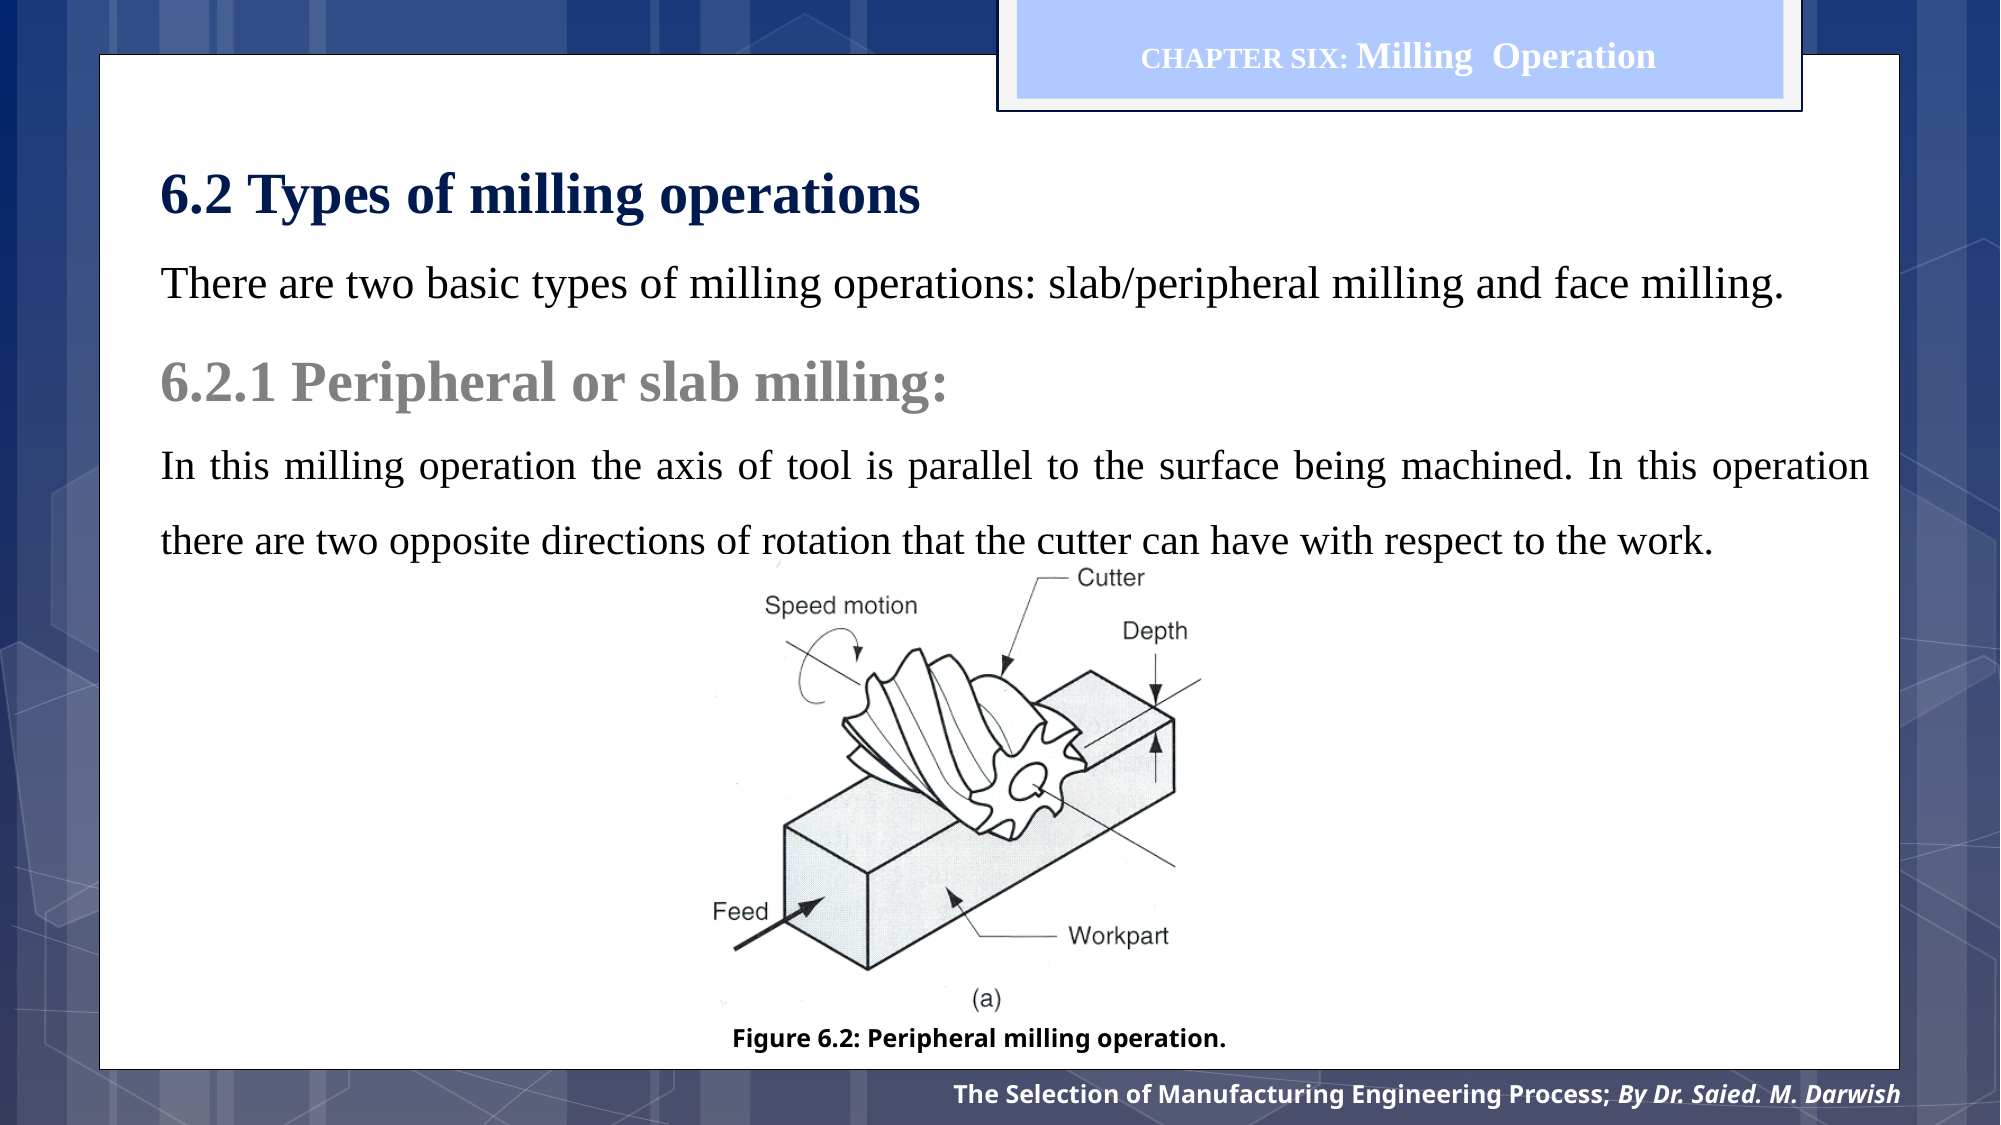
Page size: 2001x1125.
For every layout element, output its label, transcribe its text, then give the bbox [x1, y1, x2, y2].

text_box 6.2 Types of milling operations There are two basic types of milling operations: slab/peripheral milling and face milling. 6.2.1 Peripheral or slab milling: In this milling operation the axis of tool is parallel to the surface being machined. In this operation there are two opposite directions of rotation that the cutter can have with respect to the work. [145, 119, 1887, 571]
picture [708, 554, 1216, 1019]
text_box CHAPTER SIX: Milling Operation [940, 0, 1858, 84]
text_box Figure 6.2: Peripheral milling operation. [387, 1014, 1573, 1060]
